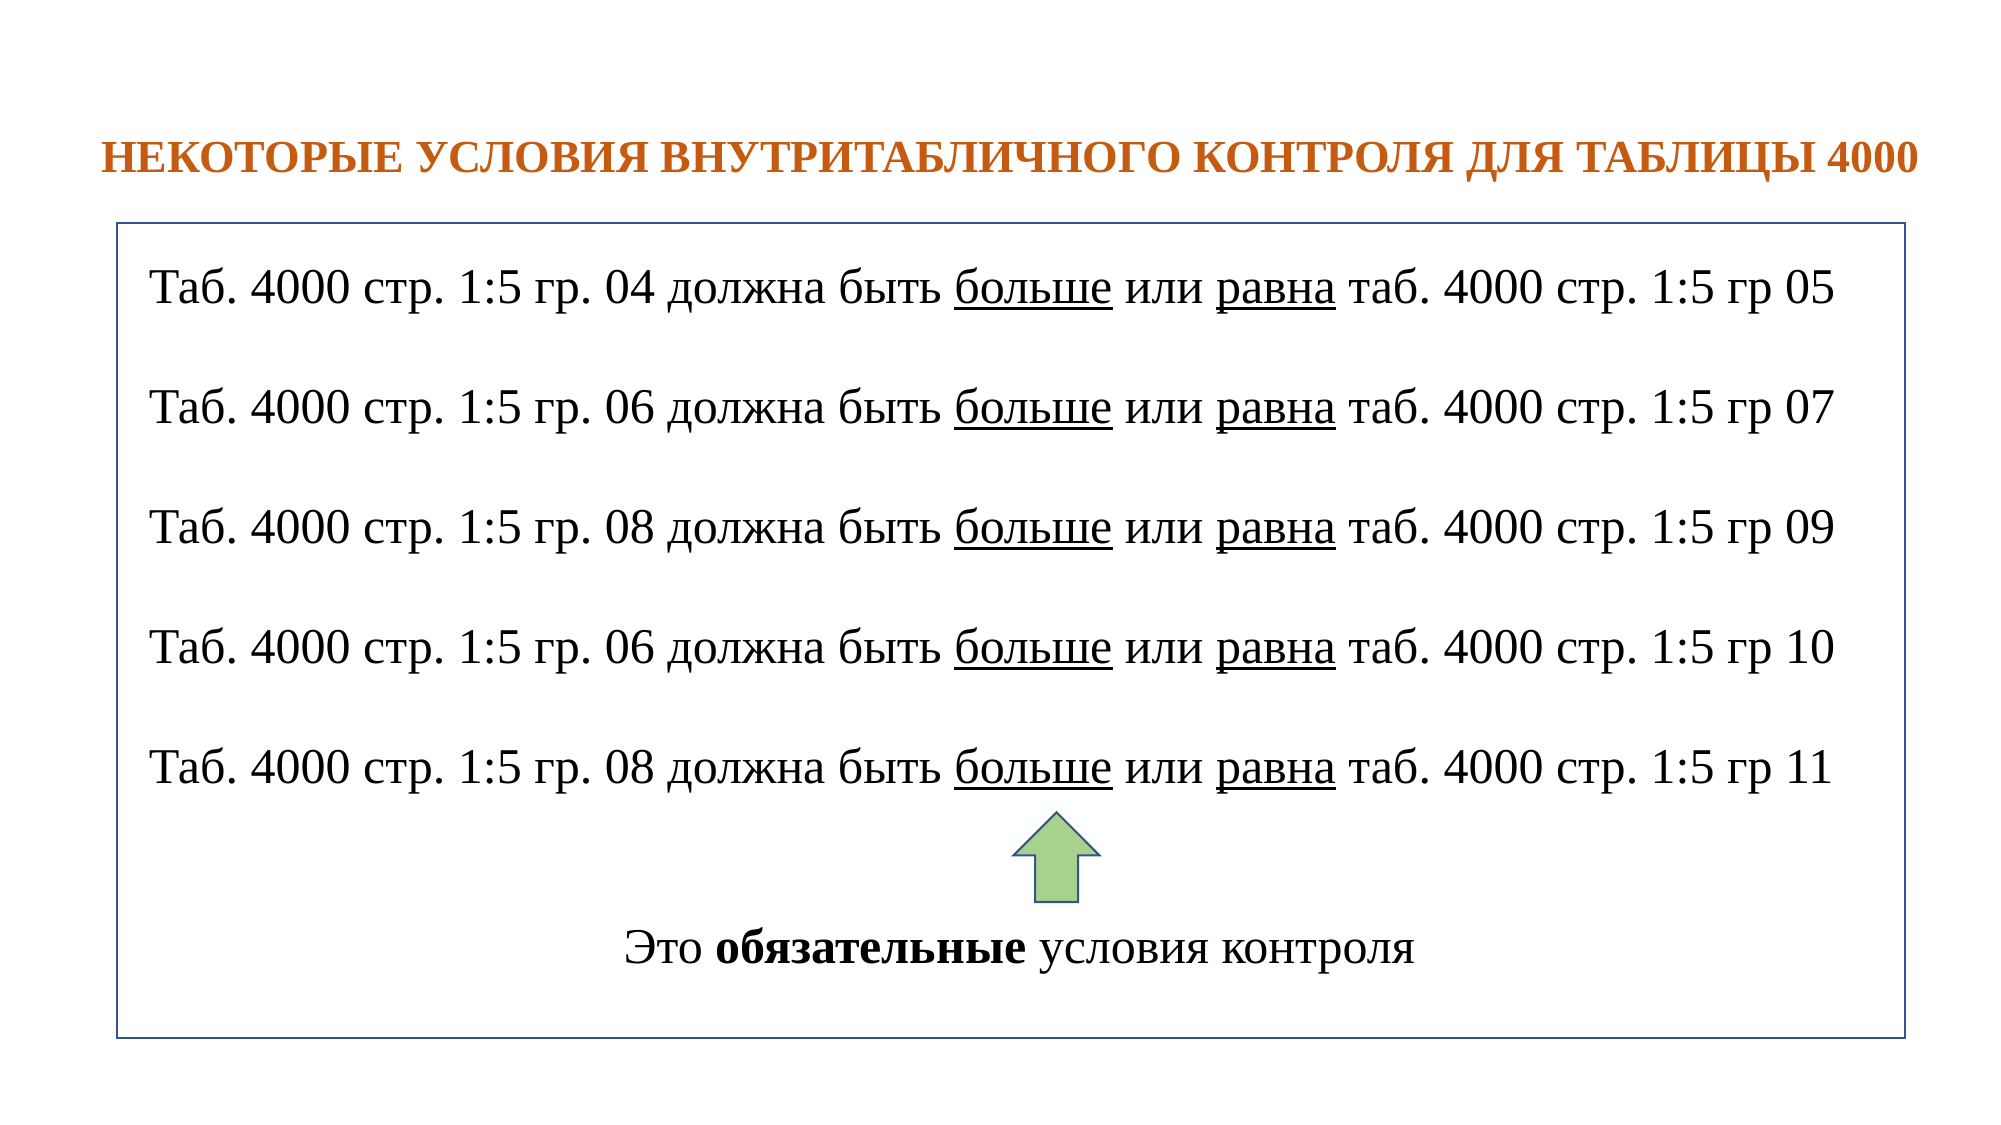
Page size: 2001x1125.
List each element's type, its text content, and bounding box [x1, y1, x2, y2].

text_box [1011, 810, 1102, 904]
text_box [116, 291, 1906, 1039]
title НЕКОТОРЫЕ УСЛОВИЯ ВНУТРИТАБЛИЧНОГО КОНТРОЛЯ ДЛЯ ТАБЛИЦЫ 4000 [65, 73, 1957, 291]
list Таб. 4000 стр. 1:5 гр. 04 должна быть больше или равна таб. 4000 стр. 1:5 гр 05 Таб. 4000 стр. 1:5 гр. 06 должна быть больше или равна таб. 4000 стр. 1:5 гр 07 Таб. 4000 стр. 1:5 гр. 08 должна быть больше или равна таб. 4000 стр. 1:5 гр 09 Таб. 4000 стр. 1:5 гр. 06 должна быть больше или равна таб. 4000 стр. 1:5 гр 10 Таб. 4000 стр. 1:5 гр. 08 должна быть больше или равна таб. 4000 стр. 1:5 гр 11 Это обязательные условия контроля [133, 246, 1894, 1021]
